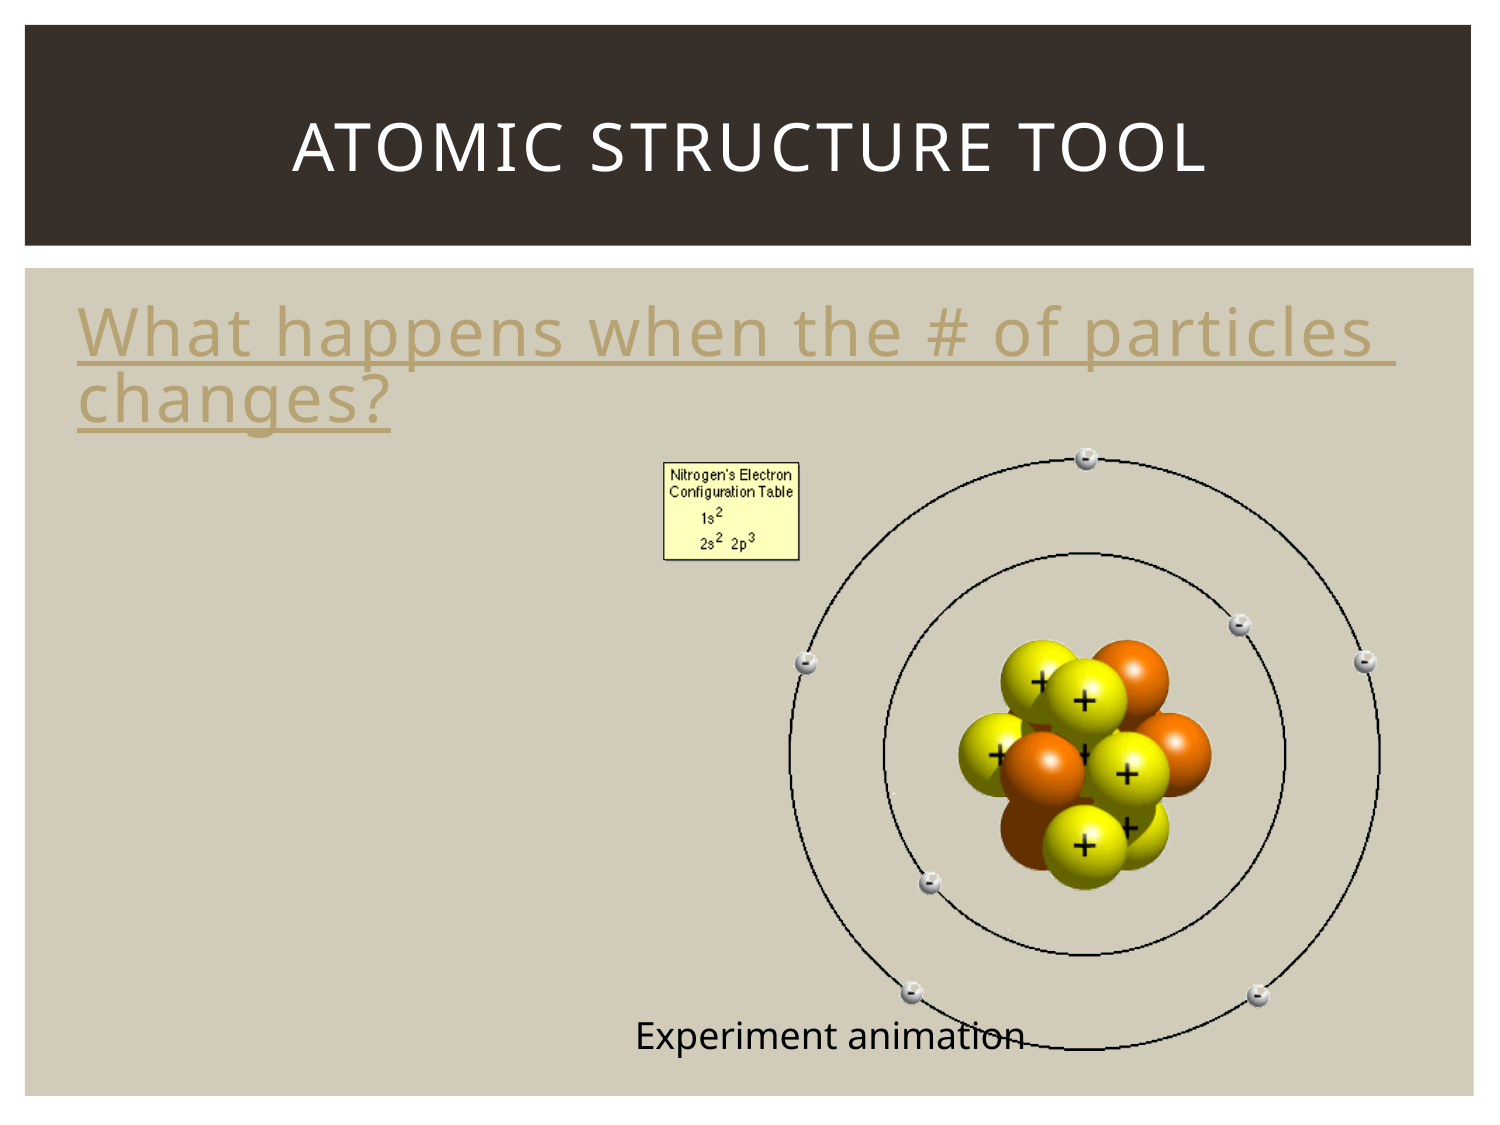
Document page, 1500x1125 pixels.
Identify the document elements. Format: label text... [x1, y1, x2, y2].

picture [635, 448, 1500, 1052]
text_box Experiment animation [619, 1004, 1042, 1065]
title Atomic Structure Tool [62, 58, 1438, 232]
list What happens when the # of particles changes? [62, 281, 1442, 1005]
